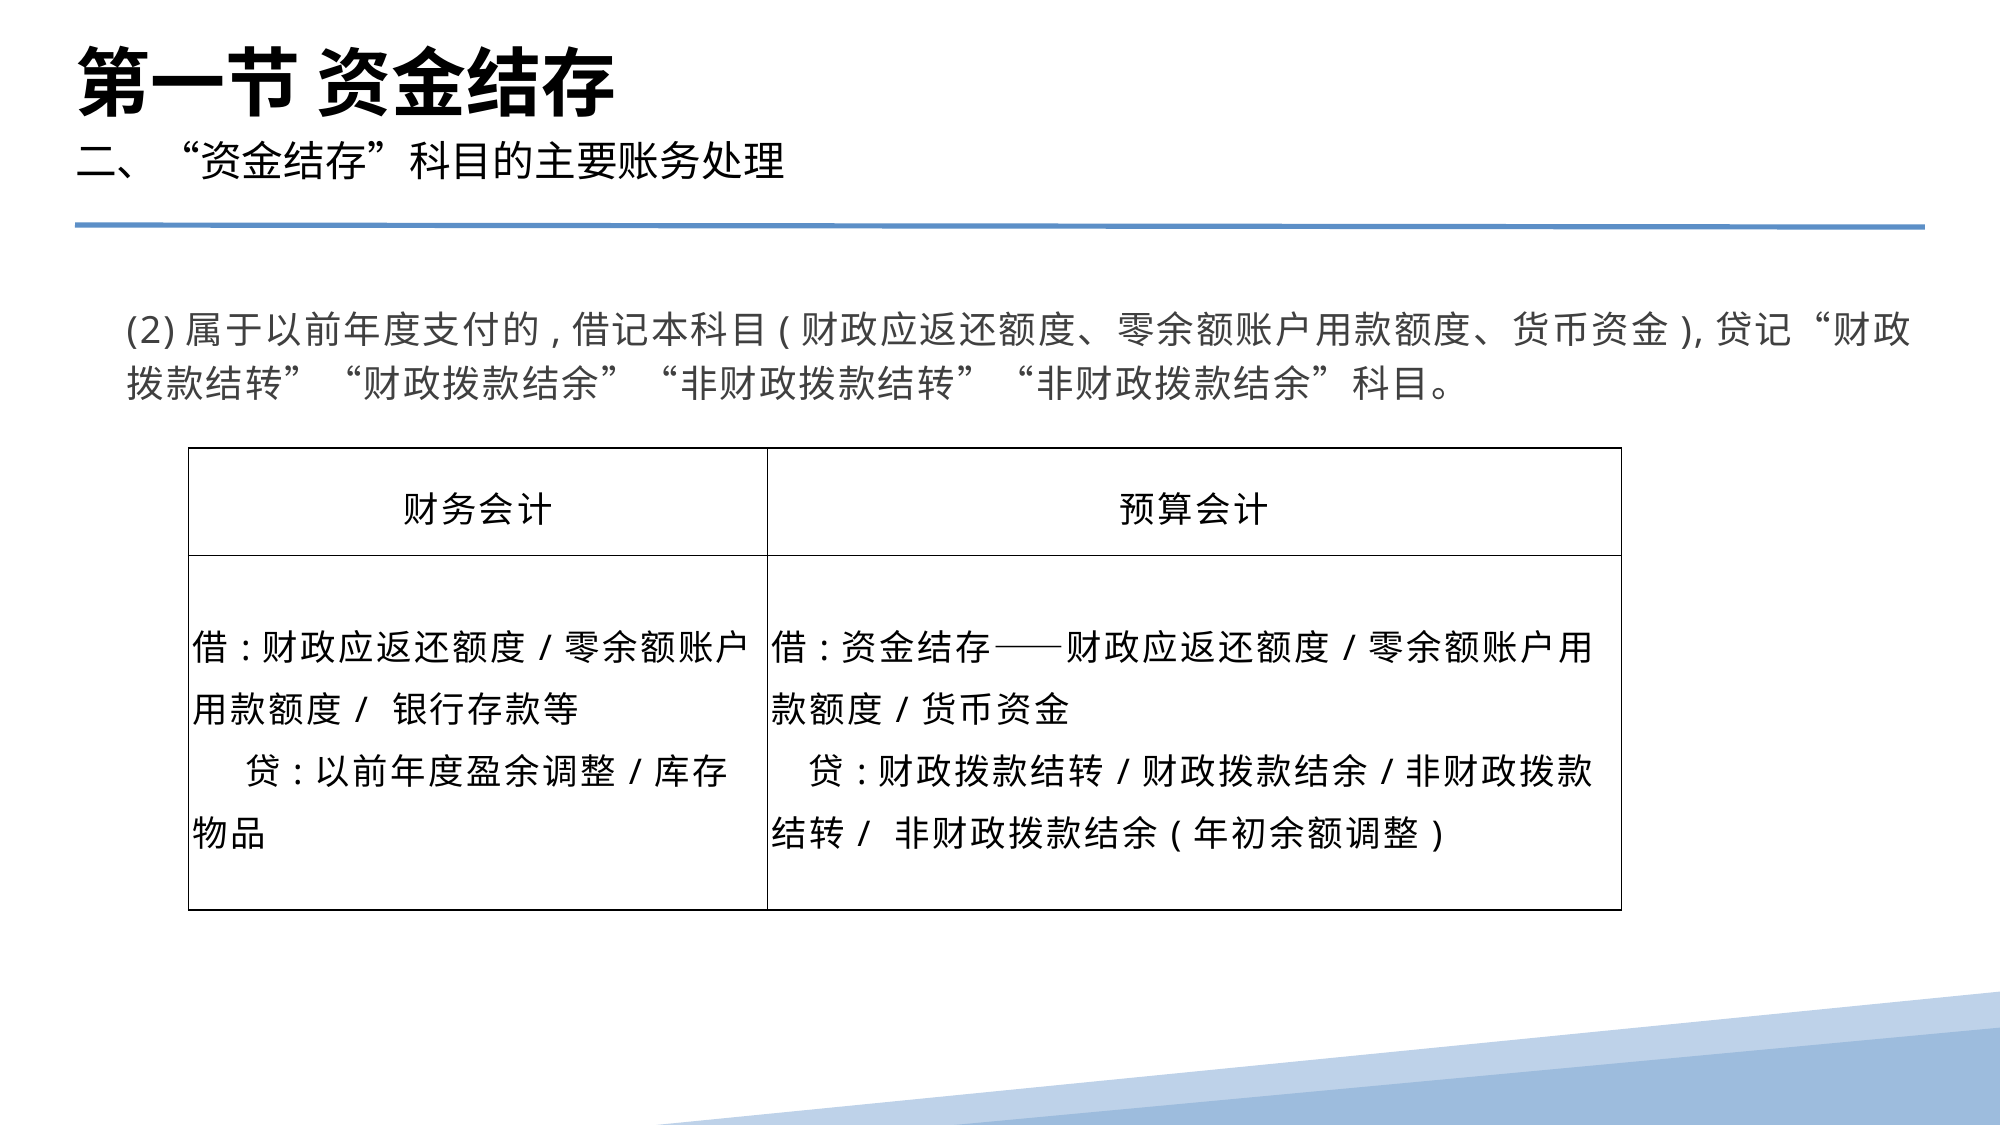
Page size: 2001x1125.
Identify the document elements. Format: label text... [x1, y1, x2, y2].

table_cell 借:财政应返还额度/零余额账户用款额度/ 银行存款等 贷:以前年度盈余调整/库存物品 [189, 556, 767, 909]
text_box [656, 991, 2000, 1125]
table_header 预算会计 [768, 449, 1621, 555]
table_header 财务会计 [189, 449, 767, 555]
text_box (2)属于以前年度支付的,借记本科目(财政应返还额度、零余额账户用款额度、货币资金),贷记“财政拨款结转”“财政拨款结余”“非财政拨款结转”“非财政拨款结余”科目。 [116, 252, 1941, 450]
table_cell 借:资金结存——财政应返还额度/零余额账户用款额度/货币资金 贷:财政拨款结转/财政拨款结余/非财政拨款结转/ 非财政拨款结余(年初余额调整) [768, 556, 1621, 909]
text_box 第一节 资金结存 [75, 24, 1925, 124]
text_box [74, 224, 1925, 228]
text_box 二、“资金结存”科目的主要账务处理 [75, 124, 1925, 200]
